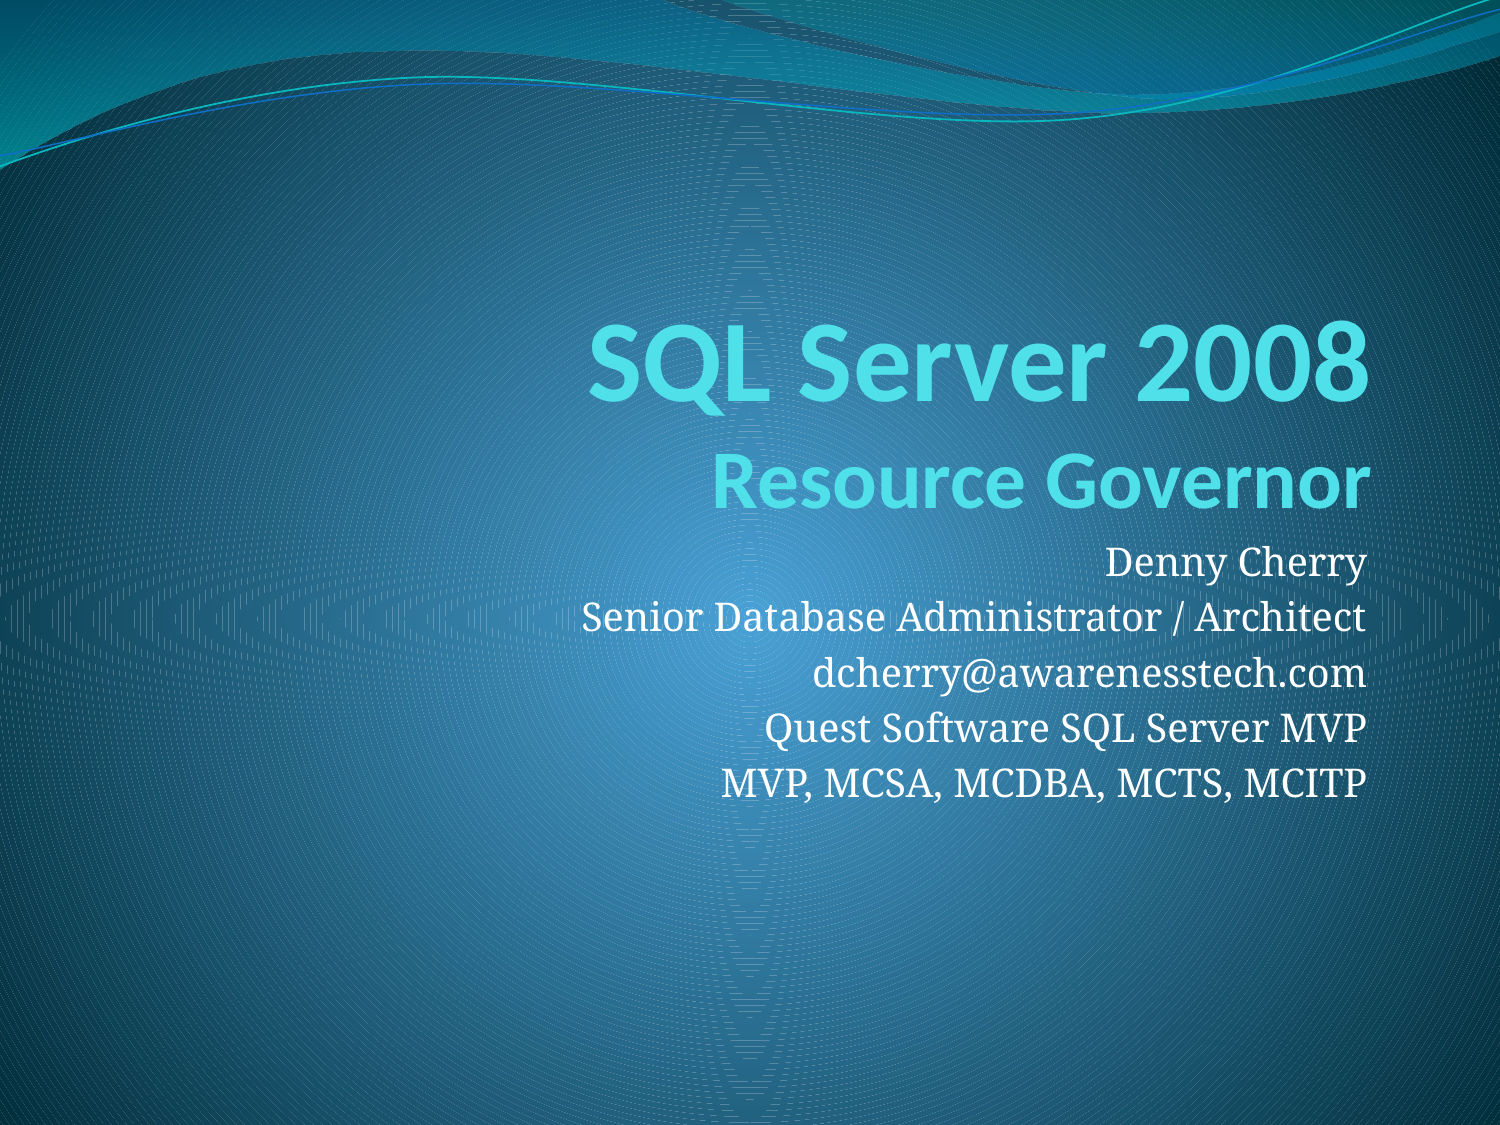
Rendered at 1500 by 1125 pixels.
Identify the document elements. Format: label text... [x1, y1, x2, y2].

subtitle Denny Cherry Senior Database Administrator / Architect dcherry@awarenesstech.com Quest Software SQL Server MVP MVP, MCSA, MCDBA, MCTS, MCITP [87, 529, 1376, 818]
title SQL Server 2008 Resource Governor [87, 224, 1376, 525]
